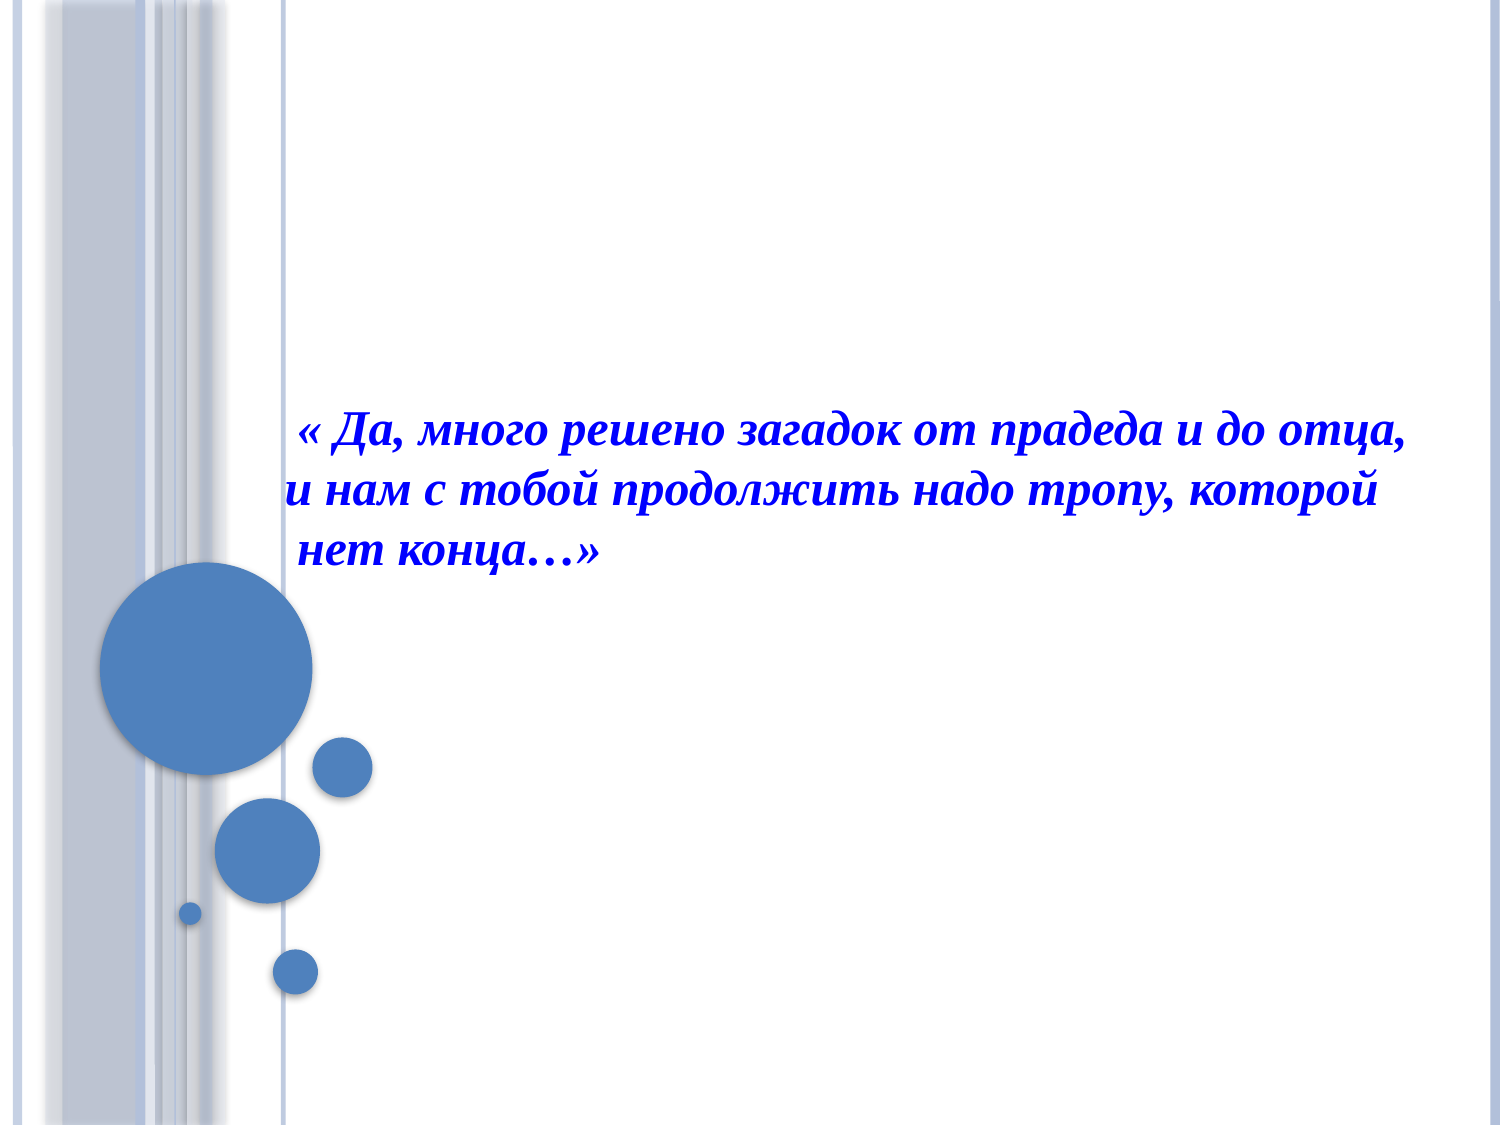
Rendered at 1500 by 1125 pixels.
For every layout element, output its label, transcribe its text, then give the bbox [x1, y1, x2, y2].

text_box [0, 0, 1500, 75]
text_box « Да, много решено загадок от прадеда и до отца, и нам с тобой продолжить надо тропу, которой нет конца…» [269, 387, 1430, 583]
